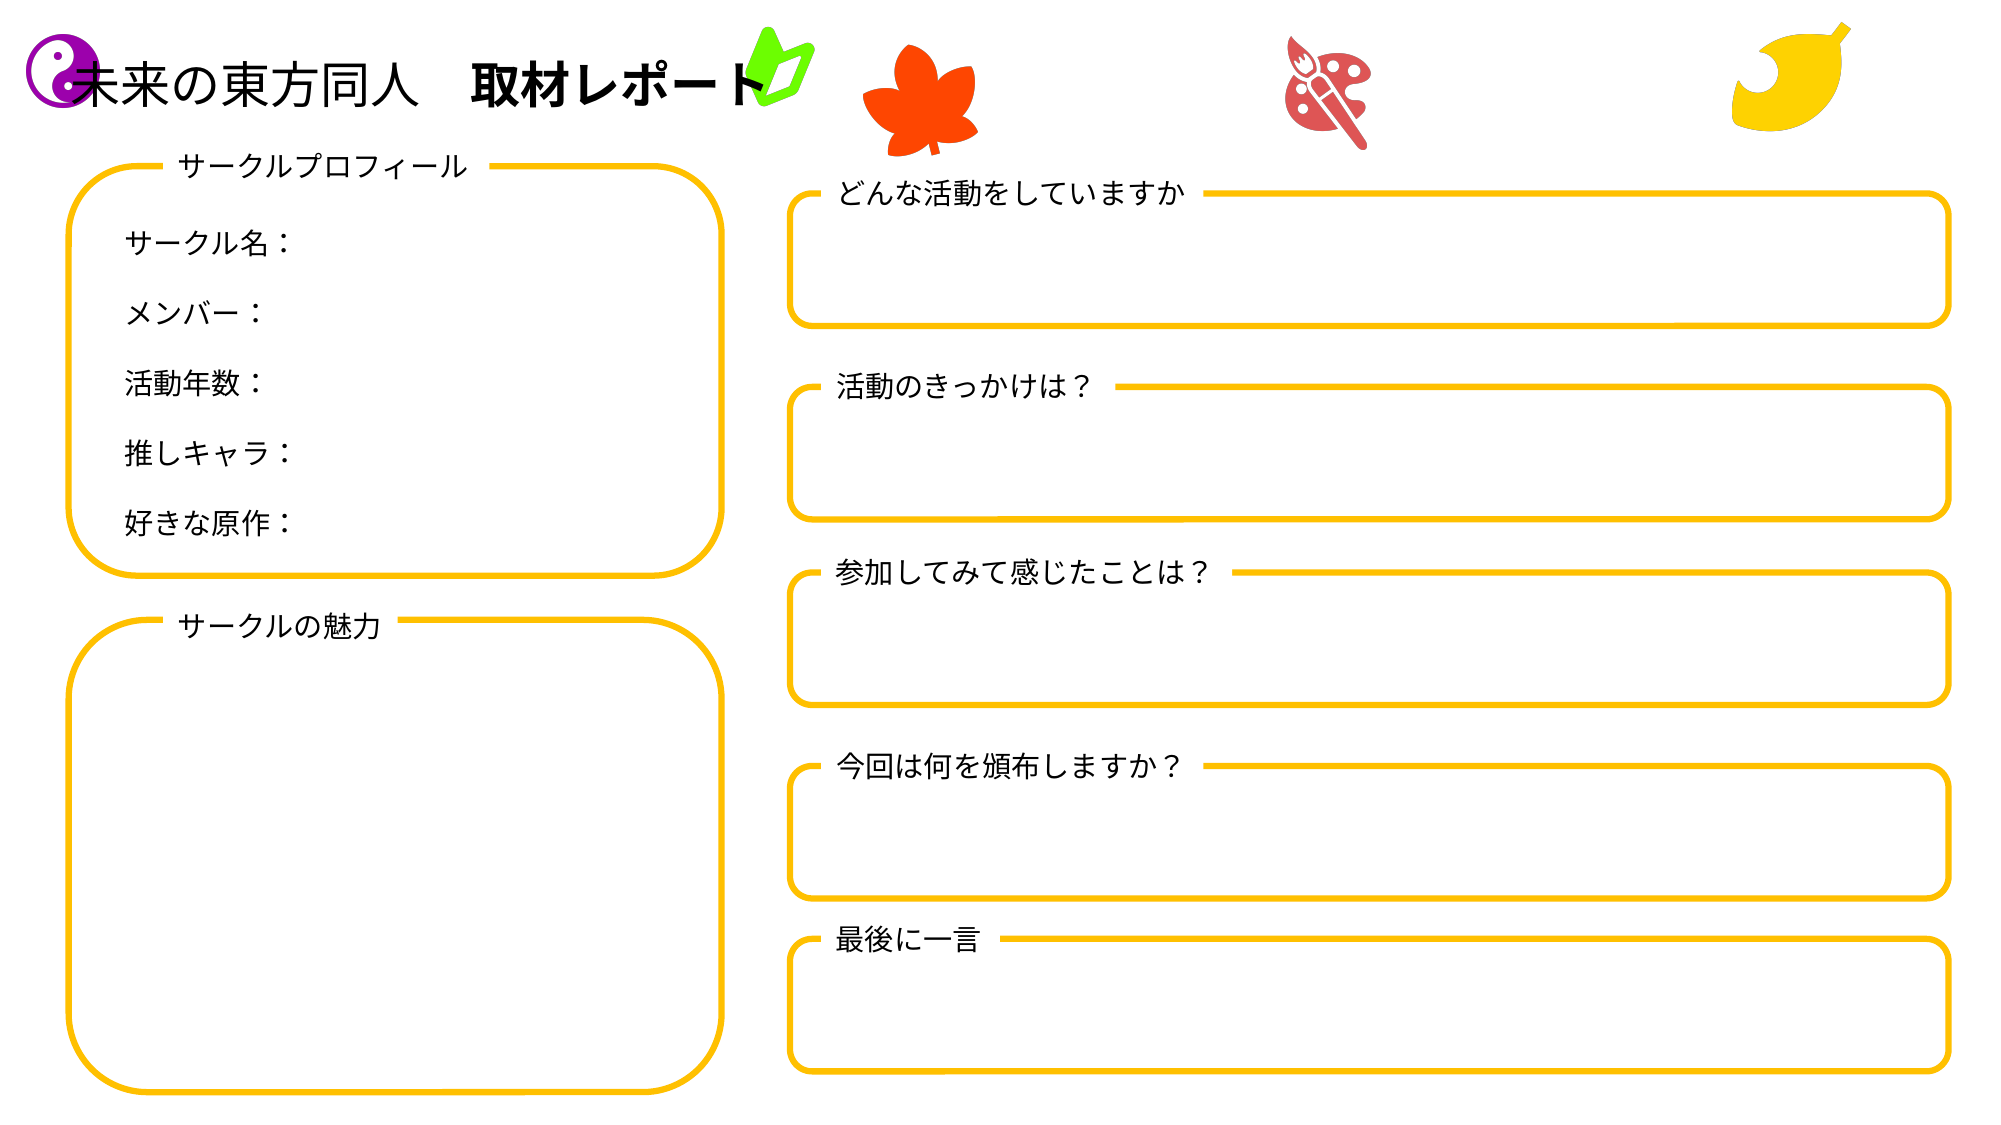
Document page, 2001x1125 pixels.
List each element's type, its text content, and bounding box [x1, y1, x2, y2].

picture [1731, 16, 1852, 137]
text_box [789, 740, 1950, 899]
title 未来の東方同人 取材レポート [51, 43, 790, 122]
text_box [789, 167, 1950, 327]
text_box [789, 913, 1950, 1072]
picture [737, 22, 825, 119]
text_box サークルの魅力 [163, 600, 398, 651]
text_box [66, 164, 724, 578]
picture [1271, 36, 1386, 151]
picture [17, 25, 100, 117]
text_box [789, 359, 1950, 520]
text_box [789, 546, 1950, 706]
picture [854, 31, 990, 167]
text_box サークルプロフィール [163, 140, 490, 191]
text_box [67, 618, 724, 1094]
text_box サークル名： メンバー： 活動年数： 推しキャラ： 好きな原作： [109, 217, 669, 548]
